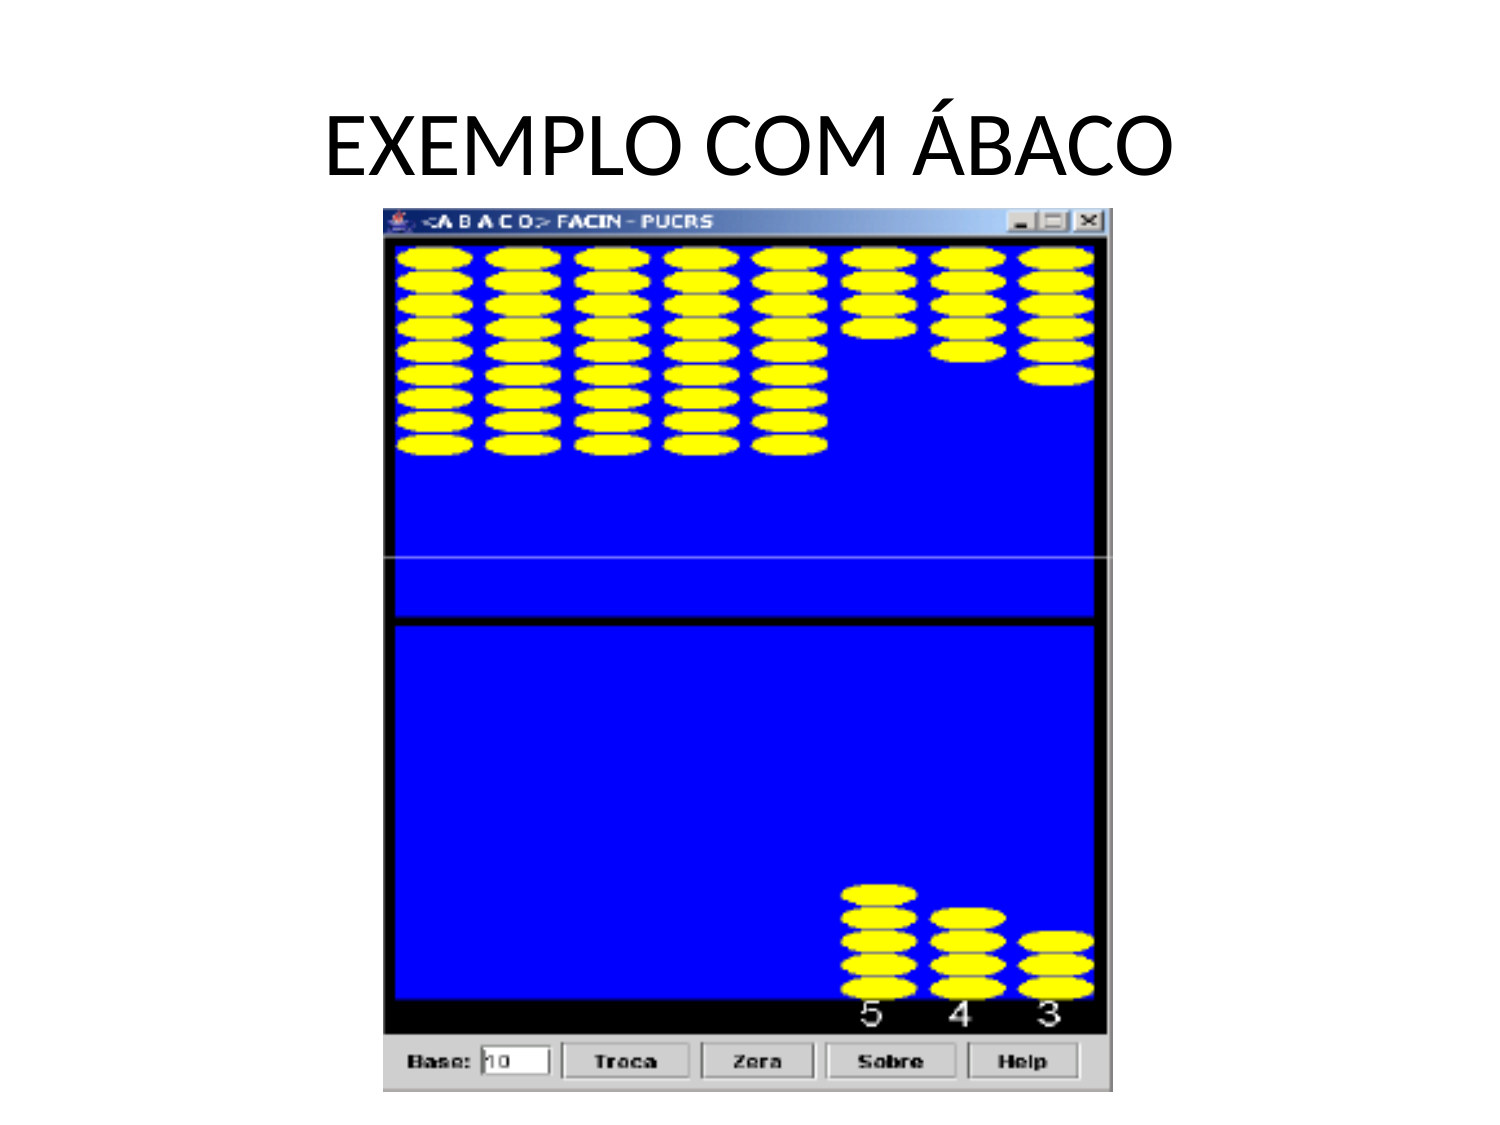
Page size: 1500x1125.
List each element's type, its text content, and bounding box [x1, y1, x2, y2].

picture [383, 207, 1113, 1092]
title EXEMPLO COM ÁBACO [75, 45, 1425, 233]
